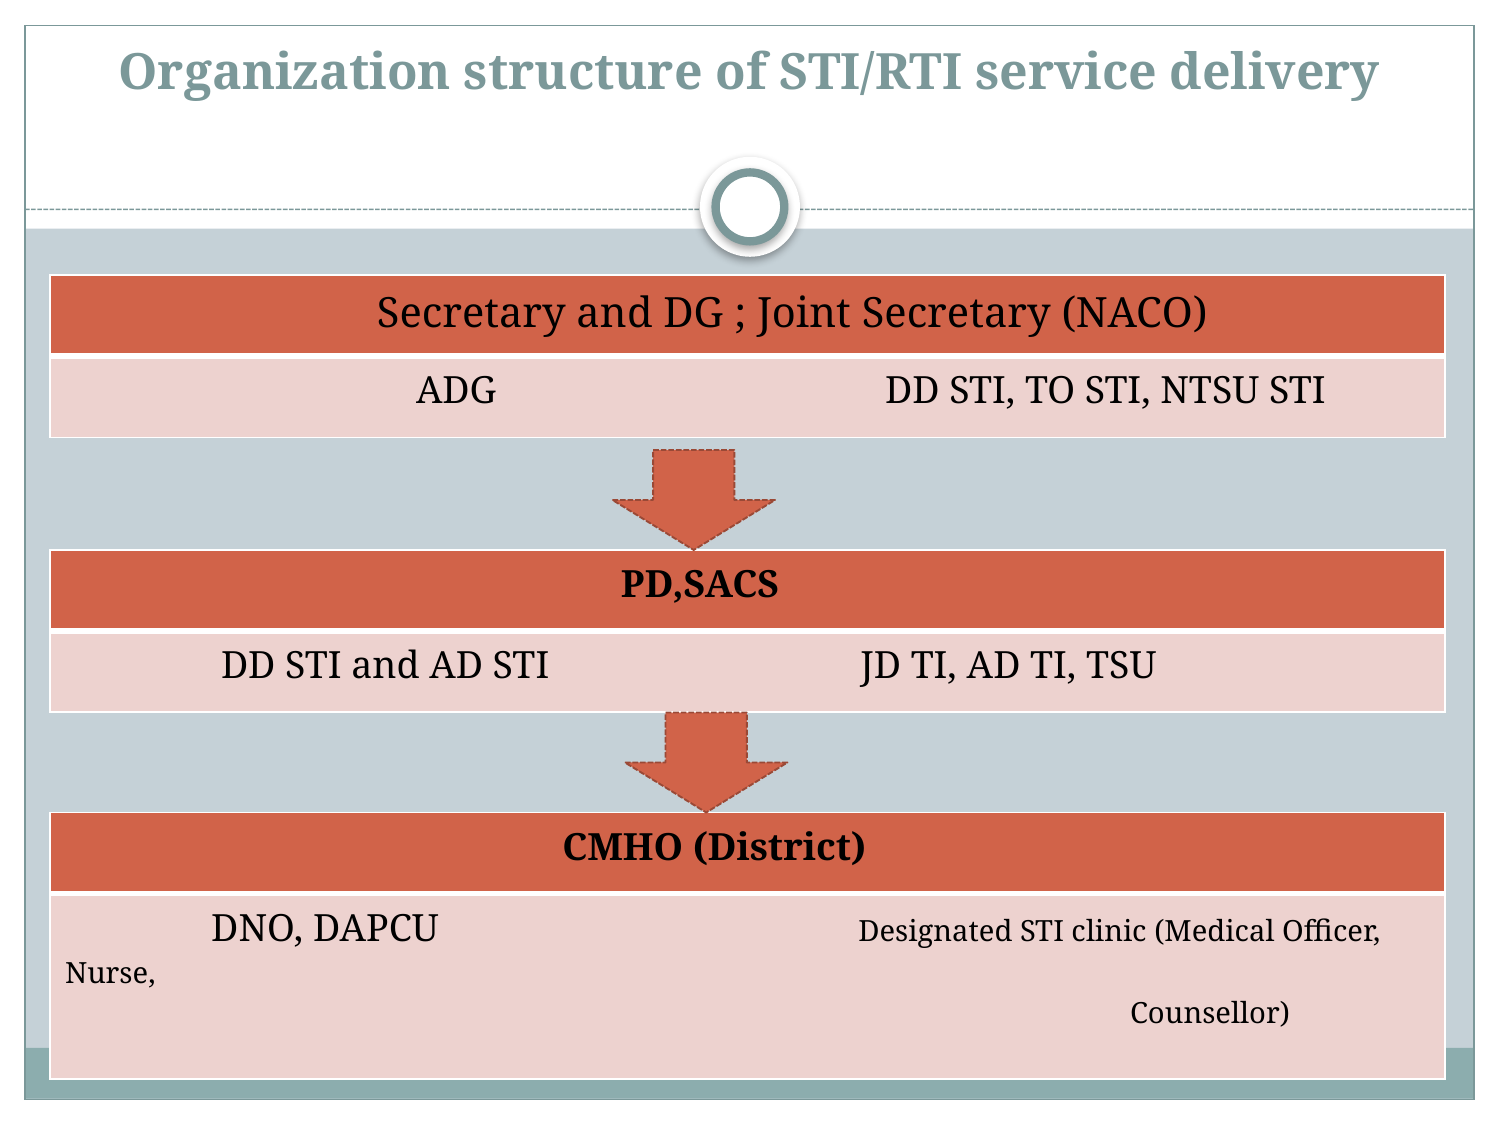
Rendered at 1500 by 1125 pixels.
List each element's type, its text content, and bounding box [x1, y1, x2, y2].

table_cell DD STI and AD STI JD TI, AD TI, TSU [51, 634, 1444, 711]
text_box [624, 711, 789, 814]
table_header CMHO (District) [51, 813, 1444, 891]
table_cell ADG DD STI, TO STI, NTSU STI [51, 359, 1444, 437]
table_header Secretary and DG ; Joint Secretary (NACO) [51, 276, 1444, 353]
table_header PD,SACS [51, 551, 1444, 628]
title Organization structure of STI/RTI service delivery [49, 37, 1450, 163]
text_box [612, 449, 776, 551]
table_cell DNO, DAPCU Designated STI clinic (Medical Officer, Nurse, Counsellor) [51, 896, 1444, 1078]
